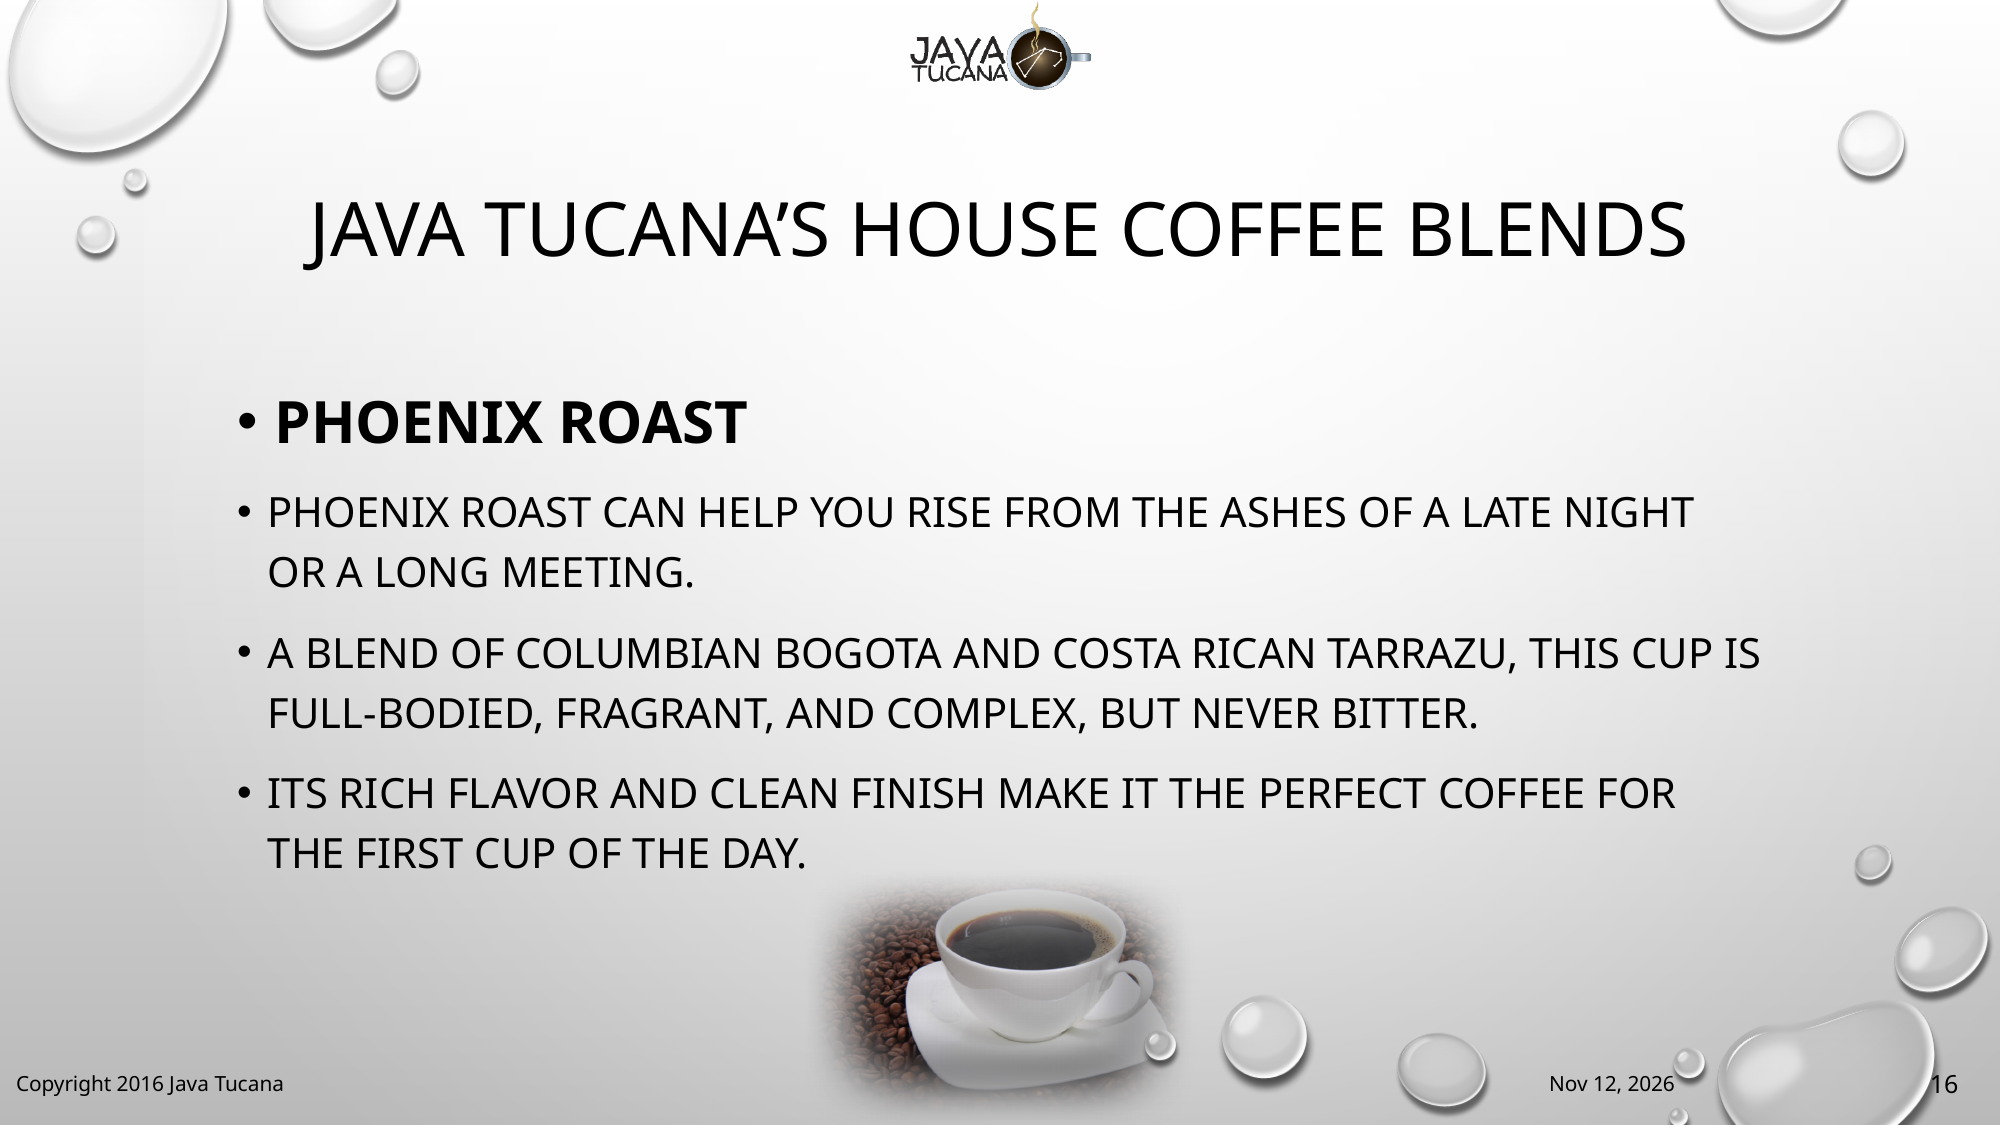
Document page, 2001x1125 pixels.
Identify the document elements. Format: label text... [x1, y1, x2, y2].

slide_number 16 [1848, 1055, 1974, 1116]
footer Copyright 2016 Java Tucana [1, 1055, 1096, 1116]
slide_number 25-May-16 [1239, 1055, 1690, 1116]
list Phoenix Roast Phoenix Roast can help you rise from the ashes of a late night or a long meeting. A blend of Columbian Bogota and Costa Rican Tarrazu, this cup is full-bodied, fragrant, and complex, but never bitter. Its rich flavor and clean finish make it the perfect coffee for the first cup of the day. [222, 363, 1778, 929]
picture [0, 0, 2001, 1125]
title Java Tucana’s house coffee blends [149, 101, 1851, 364]
